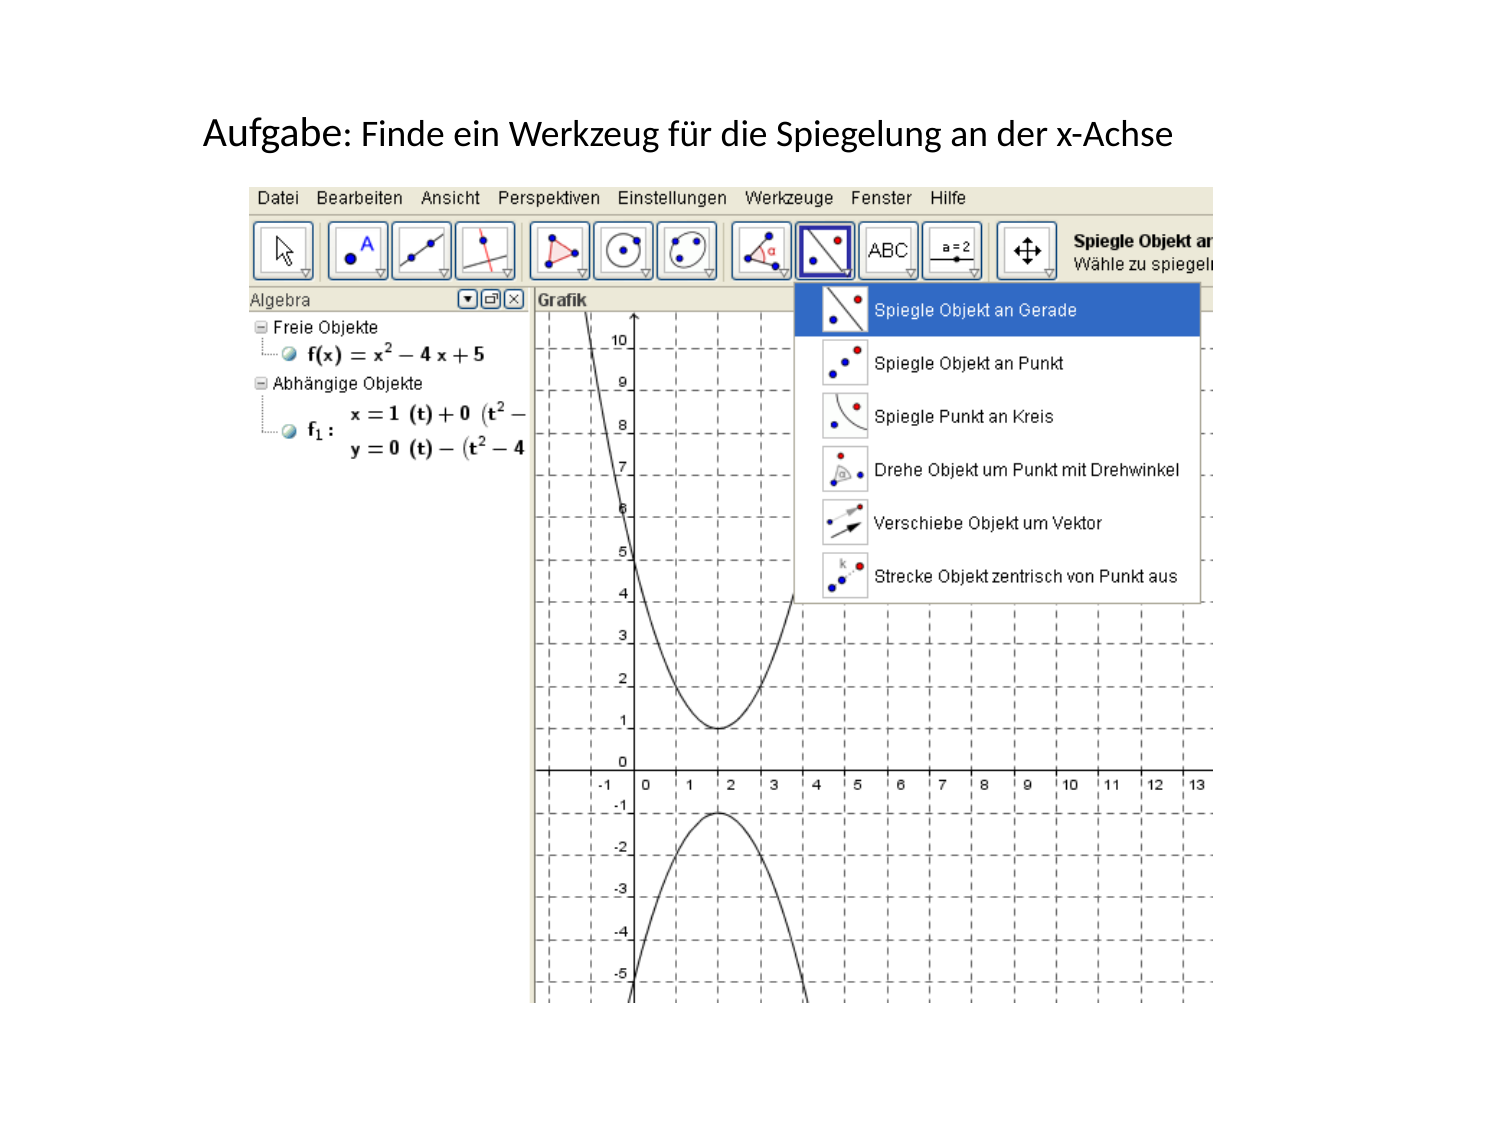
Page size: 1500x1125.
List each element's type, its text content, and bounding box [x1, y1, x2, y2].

picture [249, 187, 1213, 1004]
text_box Aufgabe: Finde ein Werkzeug für die Spiegelung an der x-Achse [188, 97, 1190, 163]
